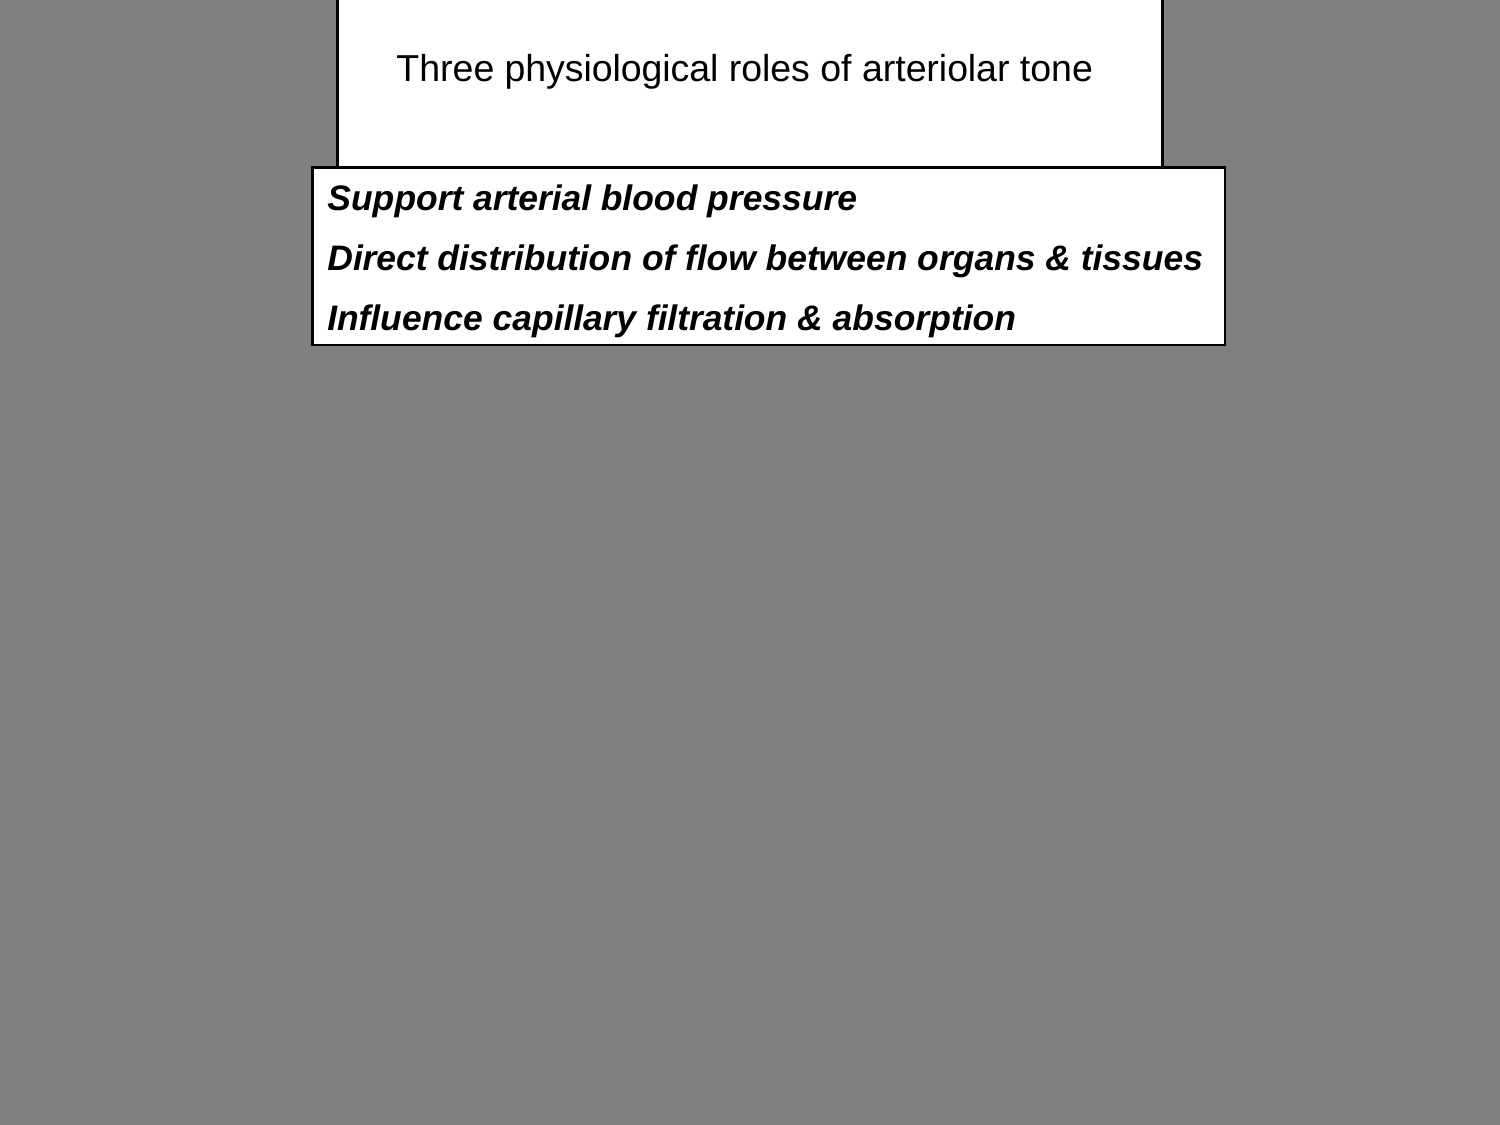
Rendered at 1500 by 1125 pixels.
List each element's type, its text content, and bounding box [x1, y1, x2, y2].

title Three physiological roles of arteriolar tone [336, 0, 1164, 167]
text_box Support arterial blood pressure Direct distribution of flow between organs & tissues Influence capillary filtration & absorption [312, 167, 1225, 346]
